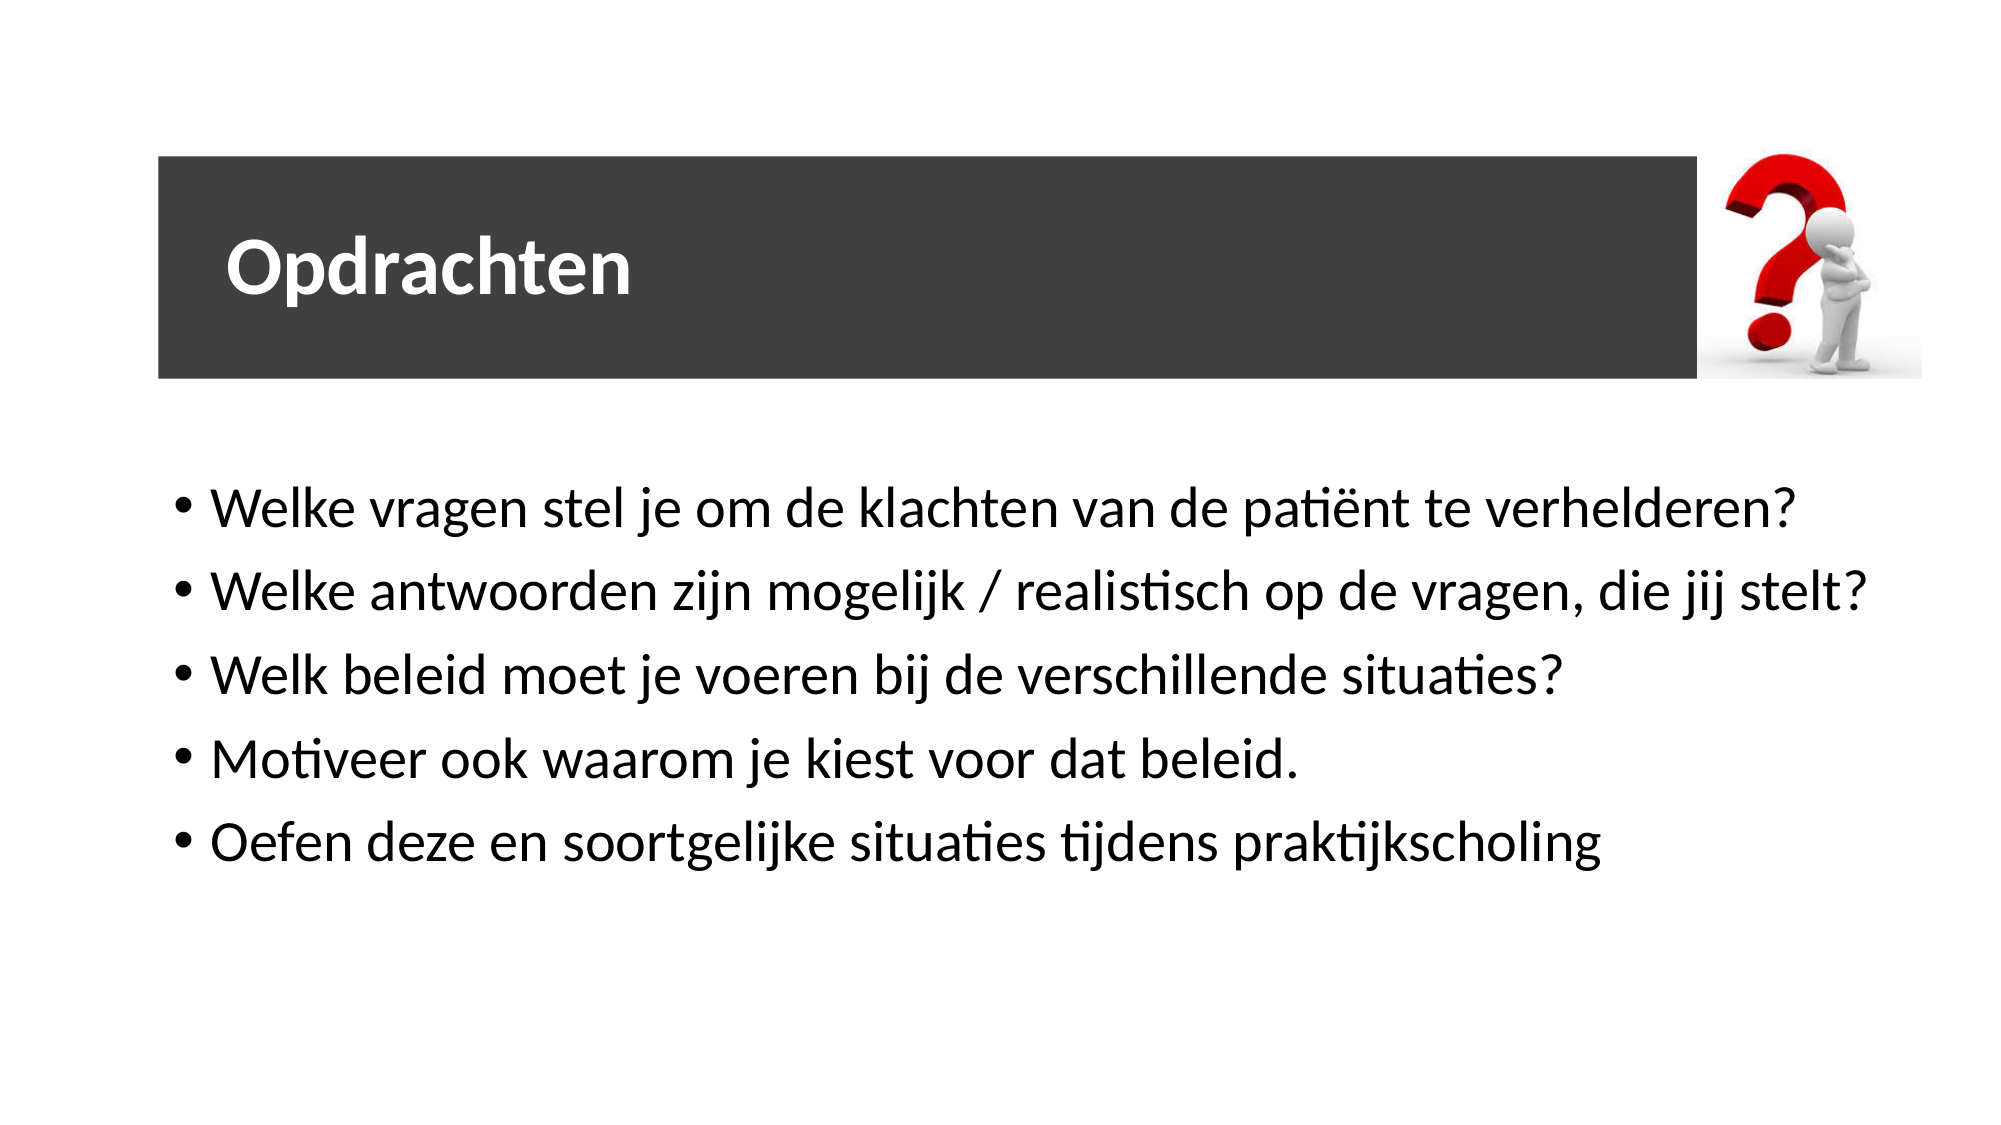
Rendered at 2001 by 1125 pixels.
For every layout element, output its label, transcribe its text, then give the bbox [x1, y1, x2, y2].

picture [1696, 142, 1922, 379]
list Welke vragen stel je om de klachten van de patiënt te verhelderen? Welke antwoorden zijn mogelijk / realistisch op de vragen, die jij stelt? Welk beleid moet je voeren bij de verschillende situaties? Motiveer ook waarom je kiest voor dat beleid. Oefen deze en soortgelijke situaties tijdens praktijkscholing [158, 378, 1922, 1079]
text_box [157, 155, 1696, 380]
title Opdrachten [211, 197, 1696, 339]
